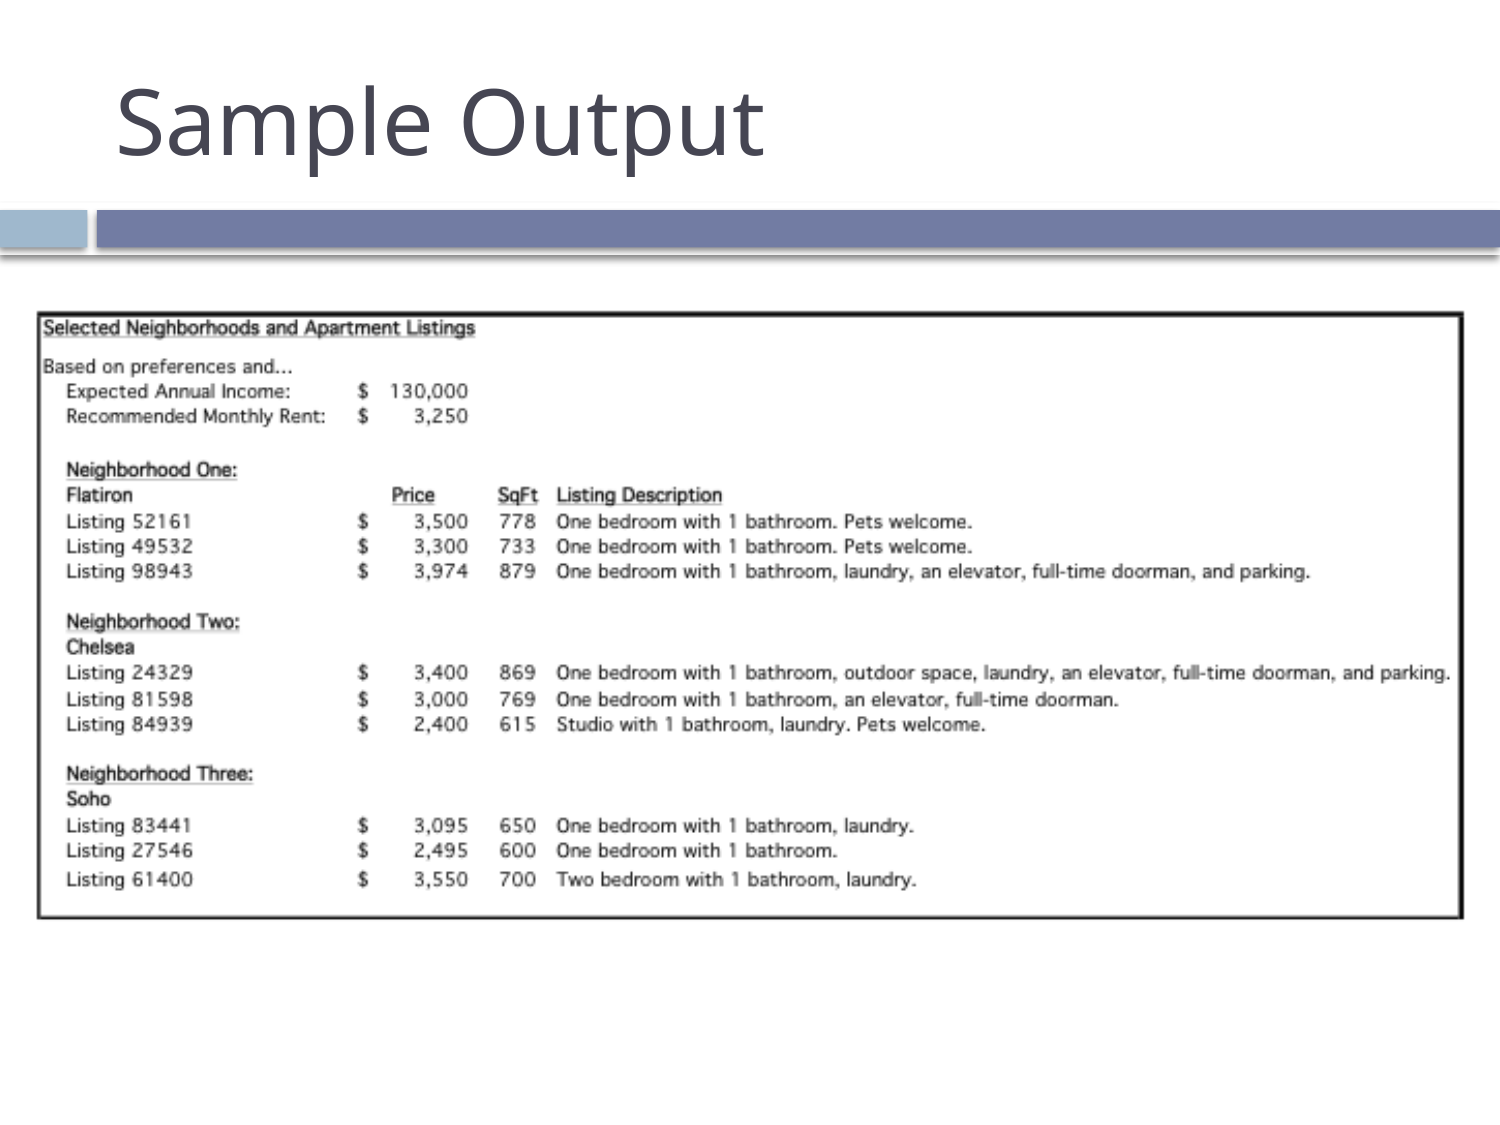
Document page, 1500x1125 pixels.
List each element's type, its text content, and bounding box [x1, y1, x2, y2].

title Sample Output [100, 37, 1438, 200]
picture [0, 244, 1500, 966]
